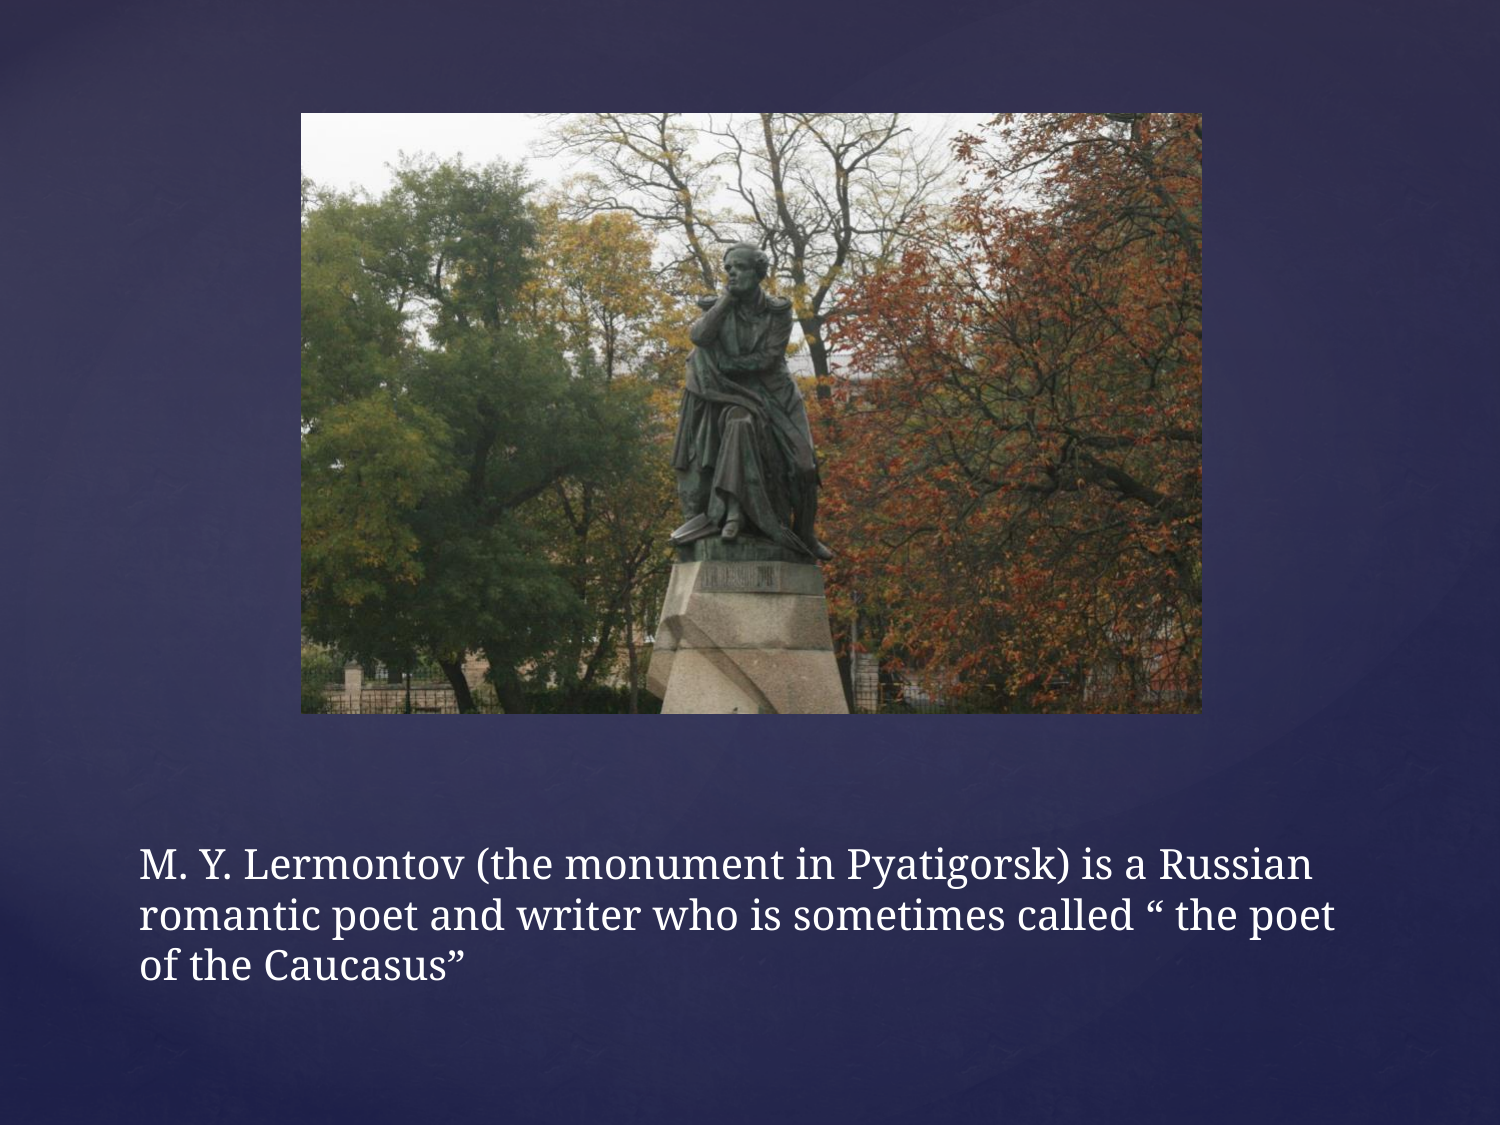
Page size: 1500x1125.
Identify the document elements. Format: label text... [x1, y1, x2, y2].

title M. Y. Lermontov (the monument in Pyatigorsk) is a Russian romantic poet and writer who is sometimes called “ the poet of the Caucasus” [123, 846, 1362, 996]
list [300, 113, 1202, 715]
